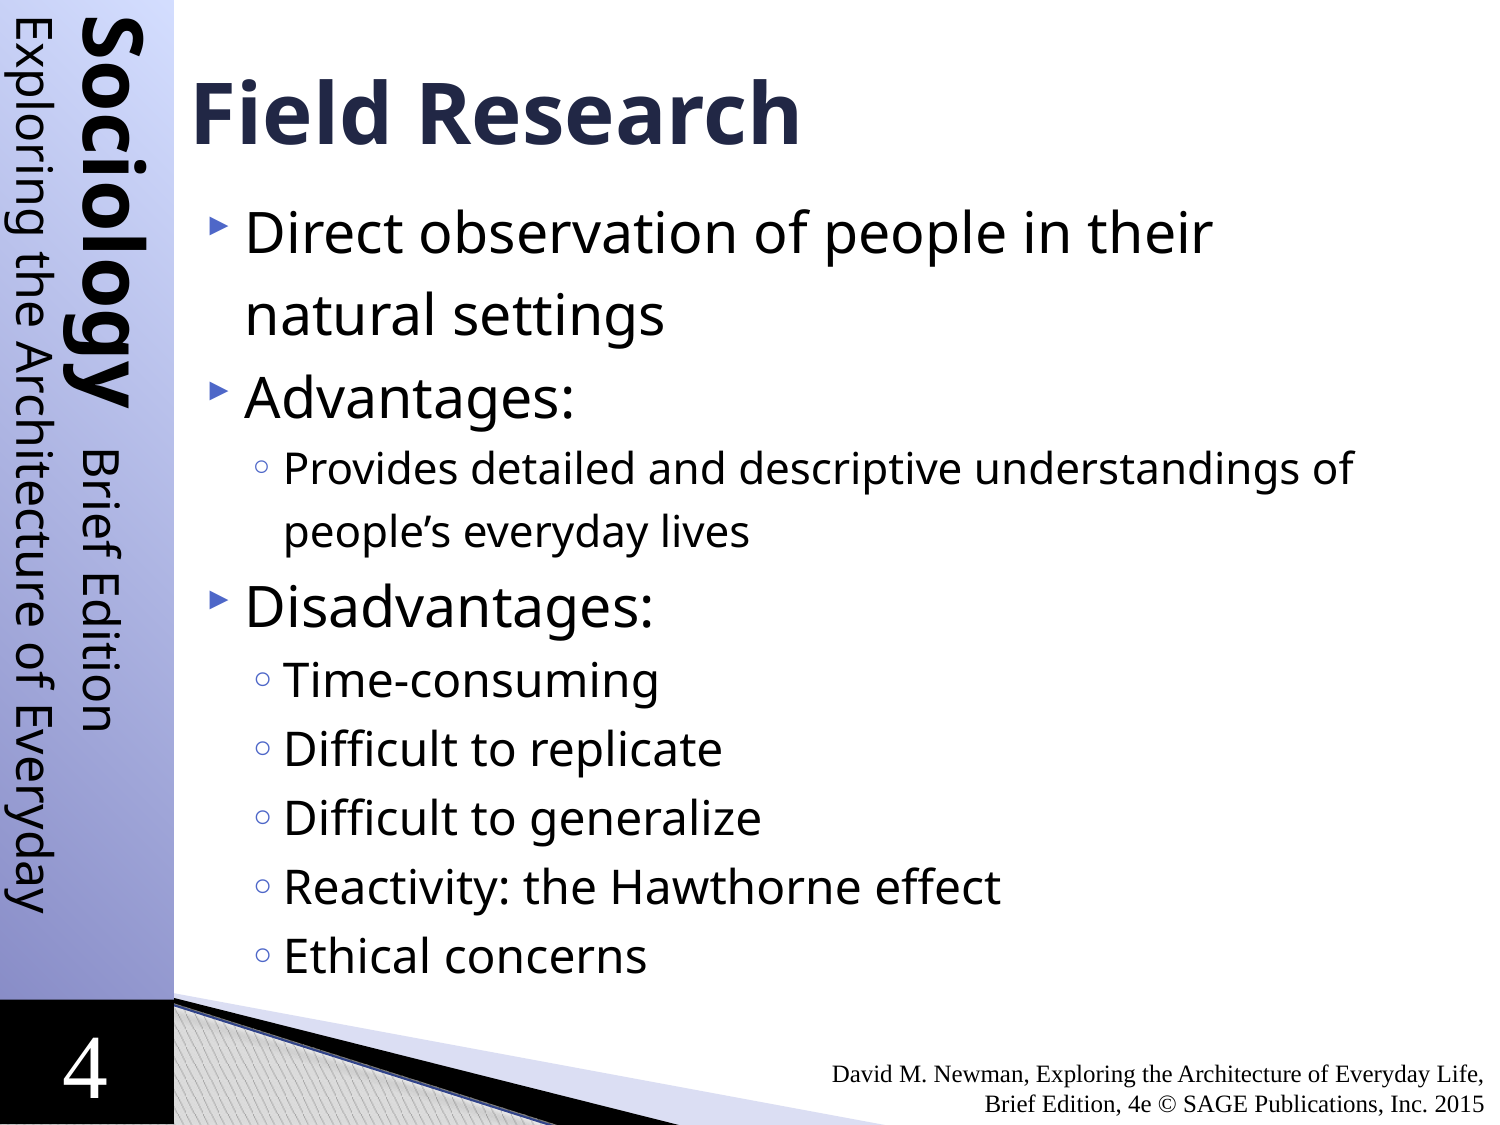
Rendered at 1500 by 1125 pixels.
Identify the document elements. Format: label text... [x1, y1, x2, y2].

footer David M. Newman, Exploring the Architecture of Everyday Life, Brief Edition, 4e © SAGE Publications, Inc. 2015 [774, 1065, 1500, 1125]
title Field Research [174, 24, 1388, 196]
picture [174, 1003, 558, 1125]
list Direct observation of people in their natural settings Advantages: Provides detailed and descriptive understandings of people’s everyday lives Disadvantages: Time-consuming Difficult to replicate Difficult to generalize Reactivity: the Hawthorne effect Ethical concerns [174, 196, 1388, 1000]
